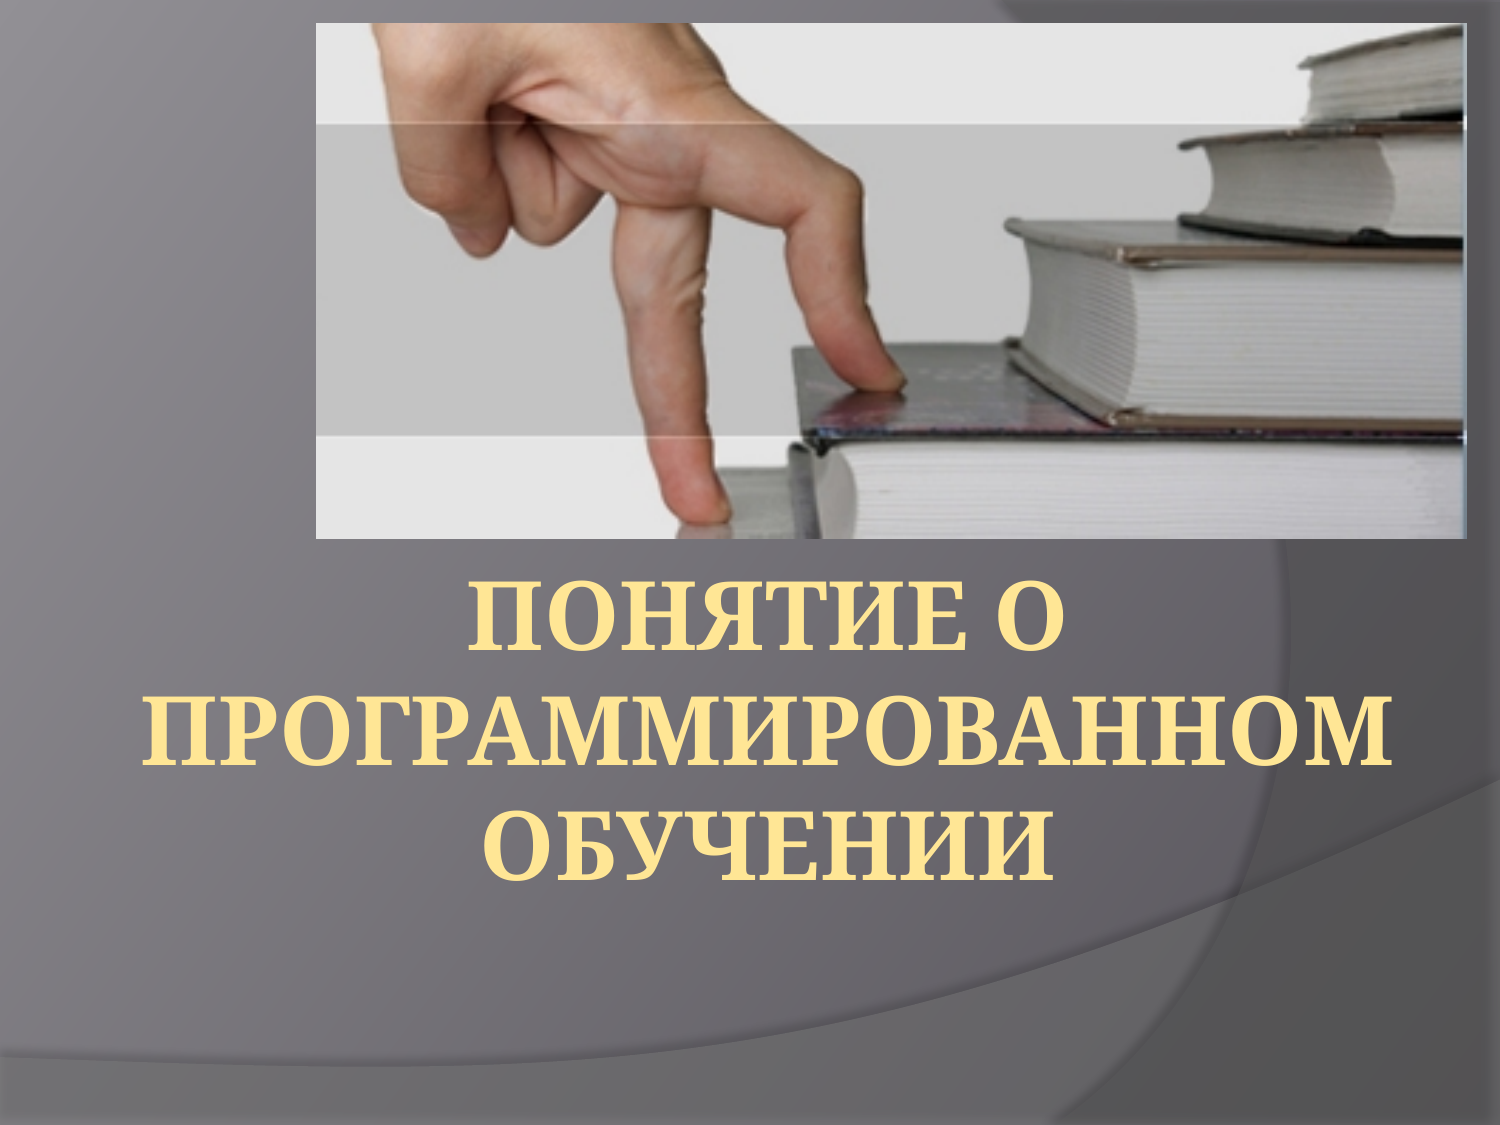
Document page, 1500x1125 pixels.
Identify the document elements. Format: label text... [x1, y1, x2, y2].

picture [316, 23, 1468, 540]
title Понятие о Программированном обучении [70, 547, 1465, 925]
